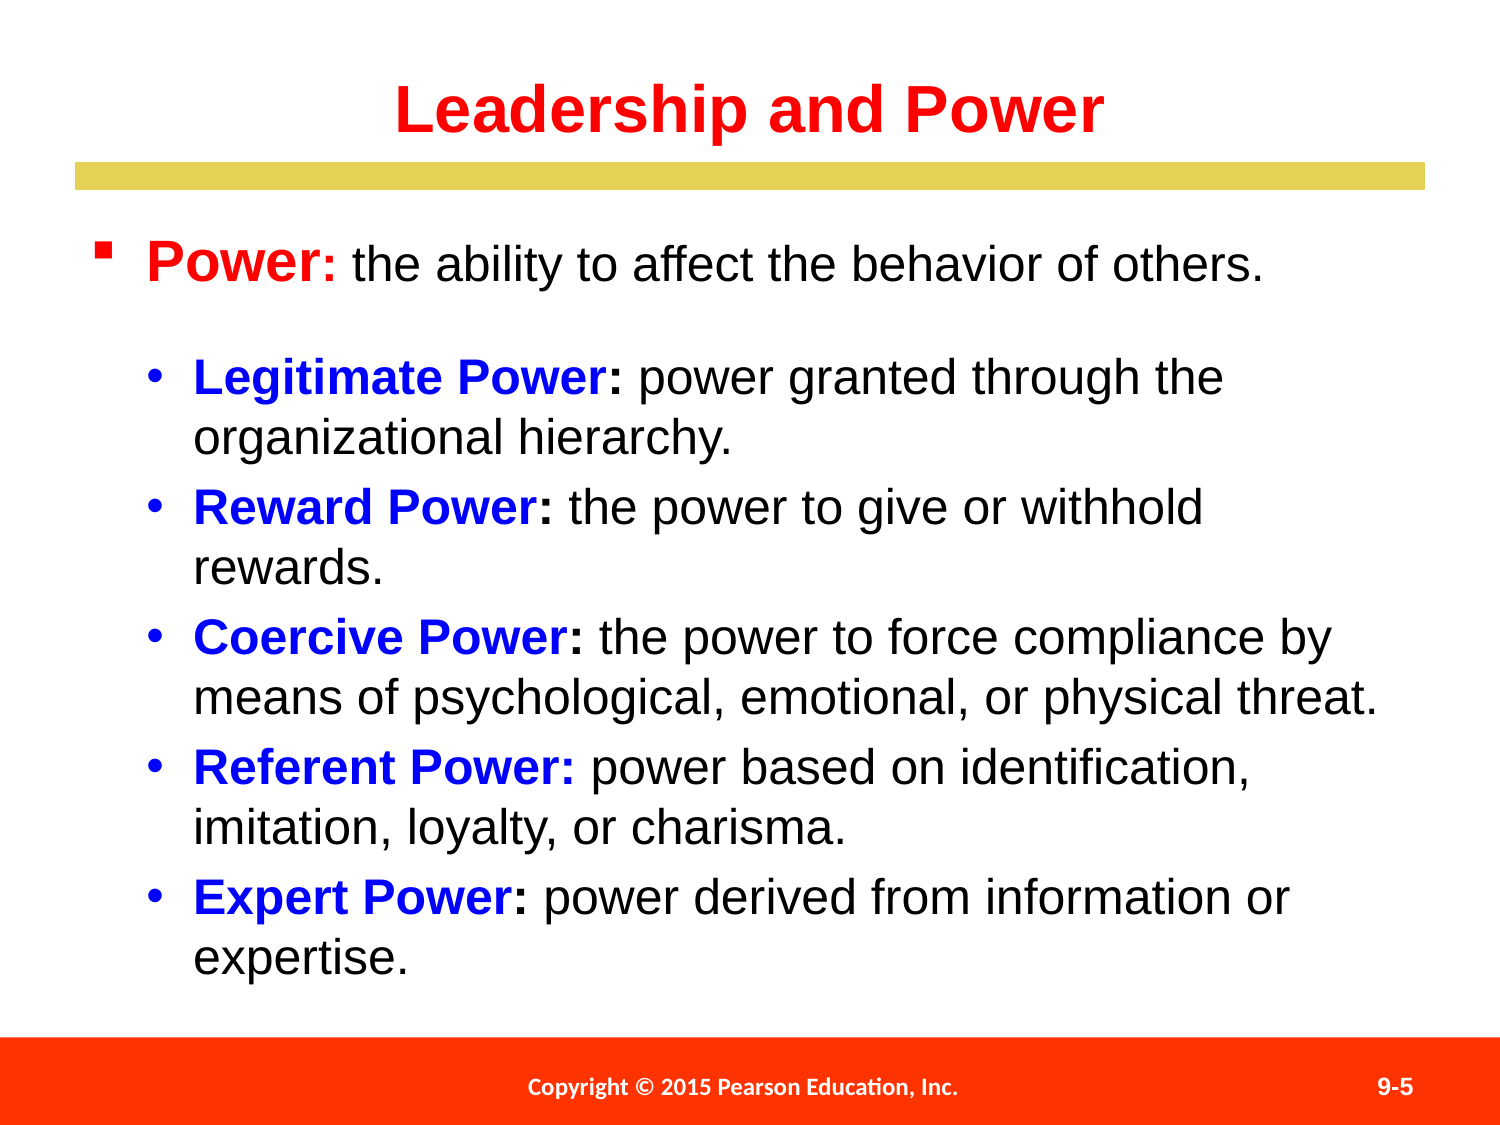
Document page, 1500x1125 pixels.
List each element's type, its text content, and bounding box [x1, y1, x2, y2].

title Leadership and Power [74, 12, 1426, 201]
list Power: the ability to affect the behavior of others. Legitimate Power: power granted through the organizational hierarchy. Reward Power: the power to give or withhold rewards. Coercive Power: the power to force compliance by means of psychological, emotional, or physical threat. Referent Power: power based on identification, imitation, loyalty, or charisma. Expert Power: power derived from information or expertise. [74, 215, 1426, 991]
